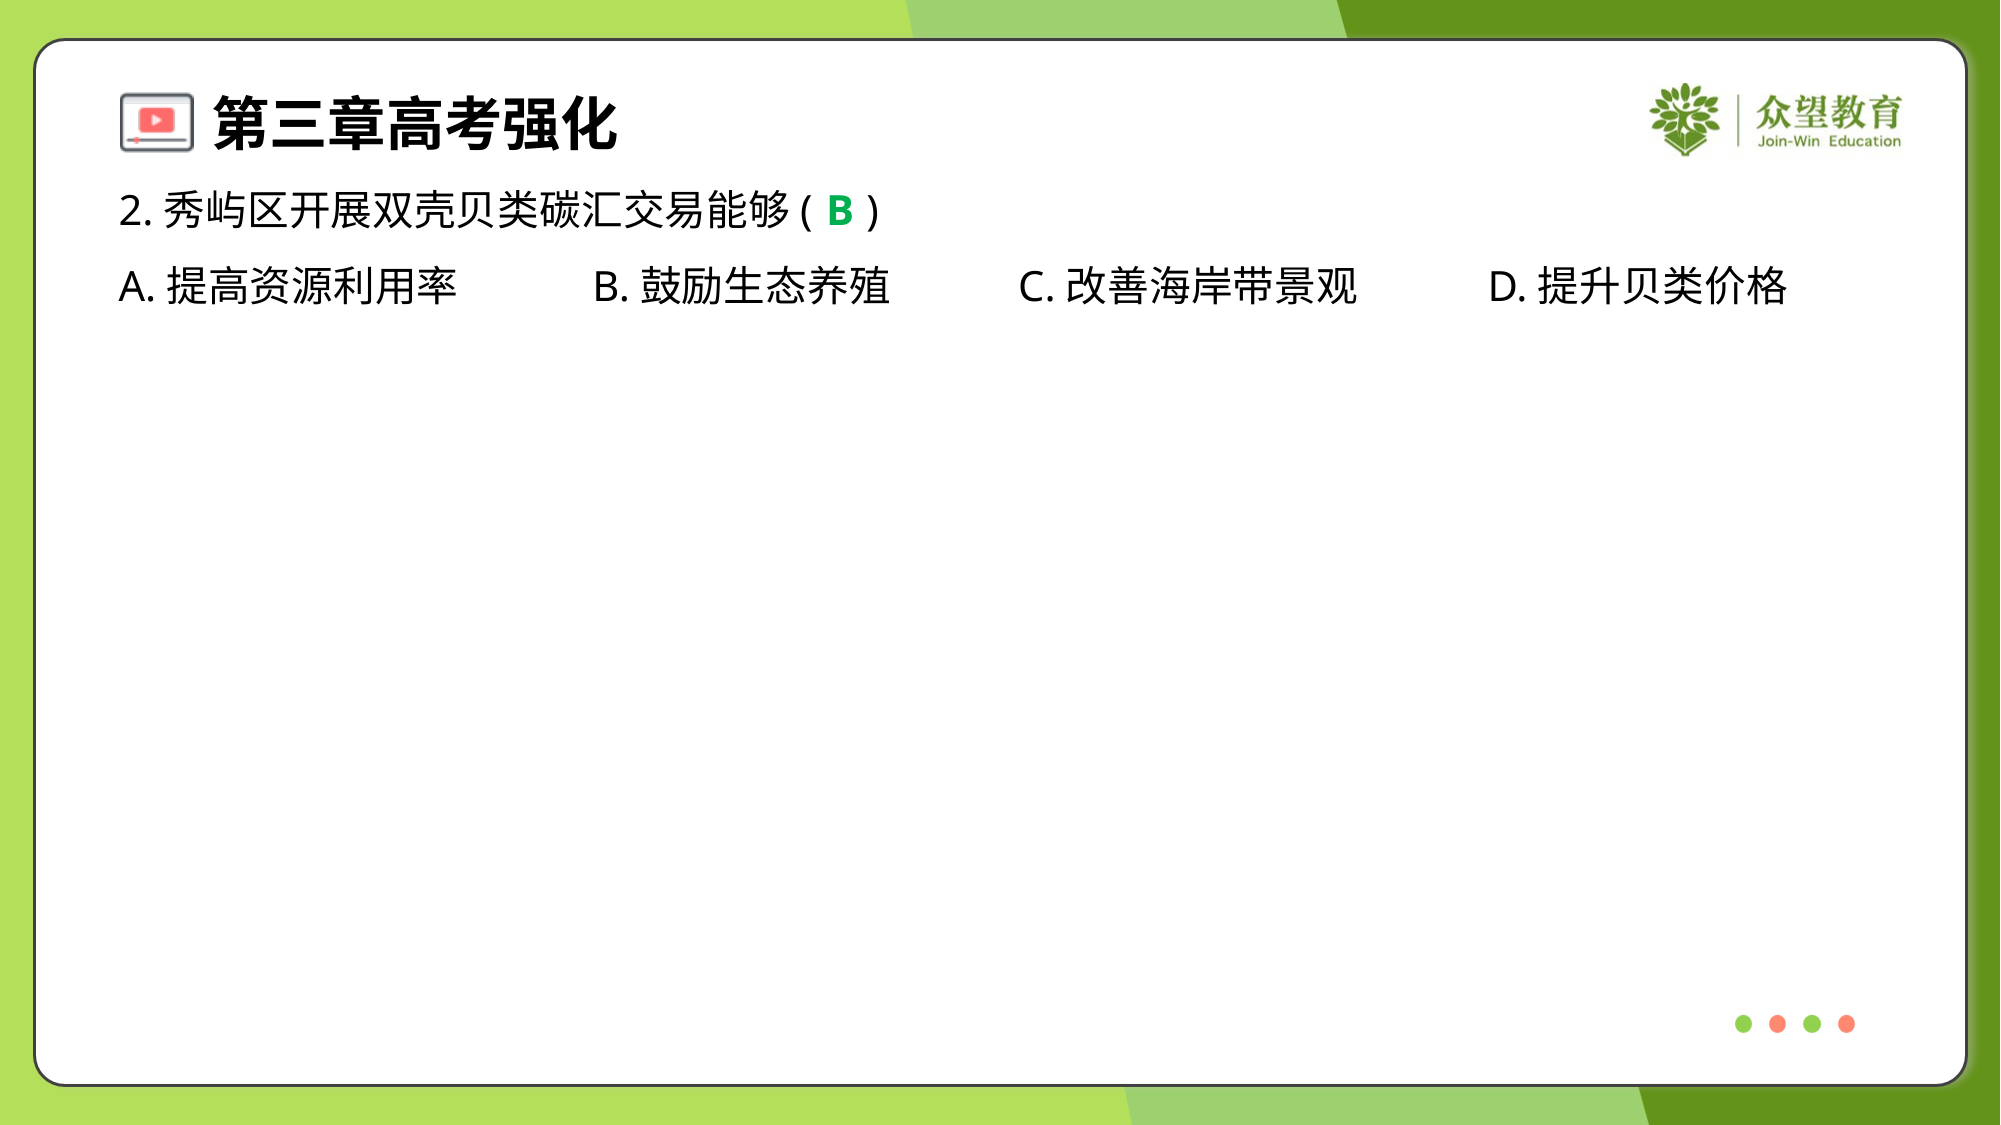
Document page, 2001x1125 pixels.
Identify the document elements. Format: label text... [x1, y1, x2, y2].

text_box A.提高资源利用率 B.鼓励生态养殖 C.改善海岸带景观 D.提升贝类价格 [118, 234, 1883, 302]
text_box 2.秀屿区开展双壳贝类碳汇交易能够( ) [118, 158, 810, 226]
picture [0, 0, 2000, 1125]
text_box 2.秀屿区开展双壳贝类碳汇交易能够( ) [870, 158, 1883, 226]
text_box B [810, 158, 870, 226]
